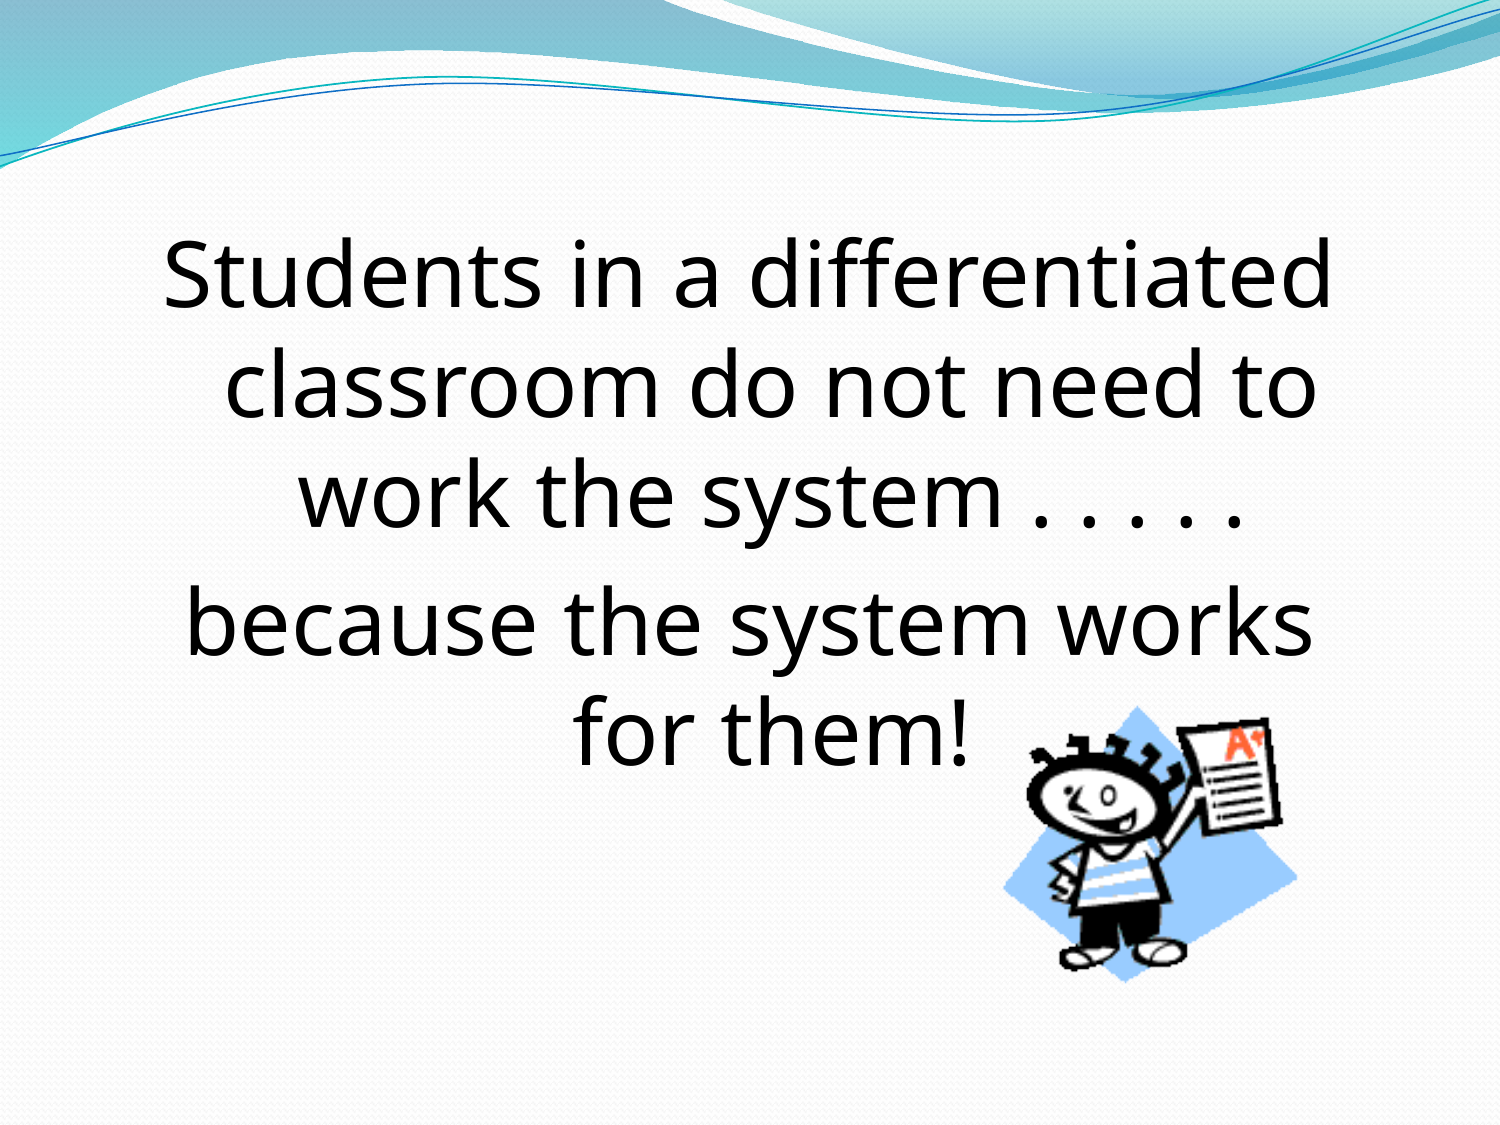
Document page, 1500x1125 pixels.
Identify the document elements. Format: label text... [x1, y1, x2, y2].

picture [999, 699, 1306, 989]
list Students in a differentiated classroom do not need to work the system . . . . . because the system works for them! [112, 79, 1388, 1000]
